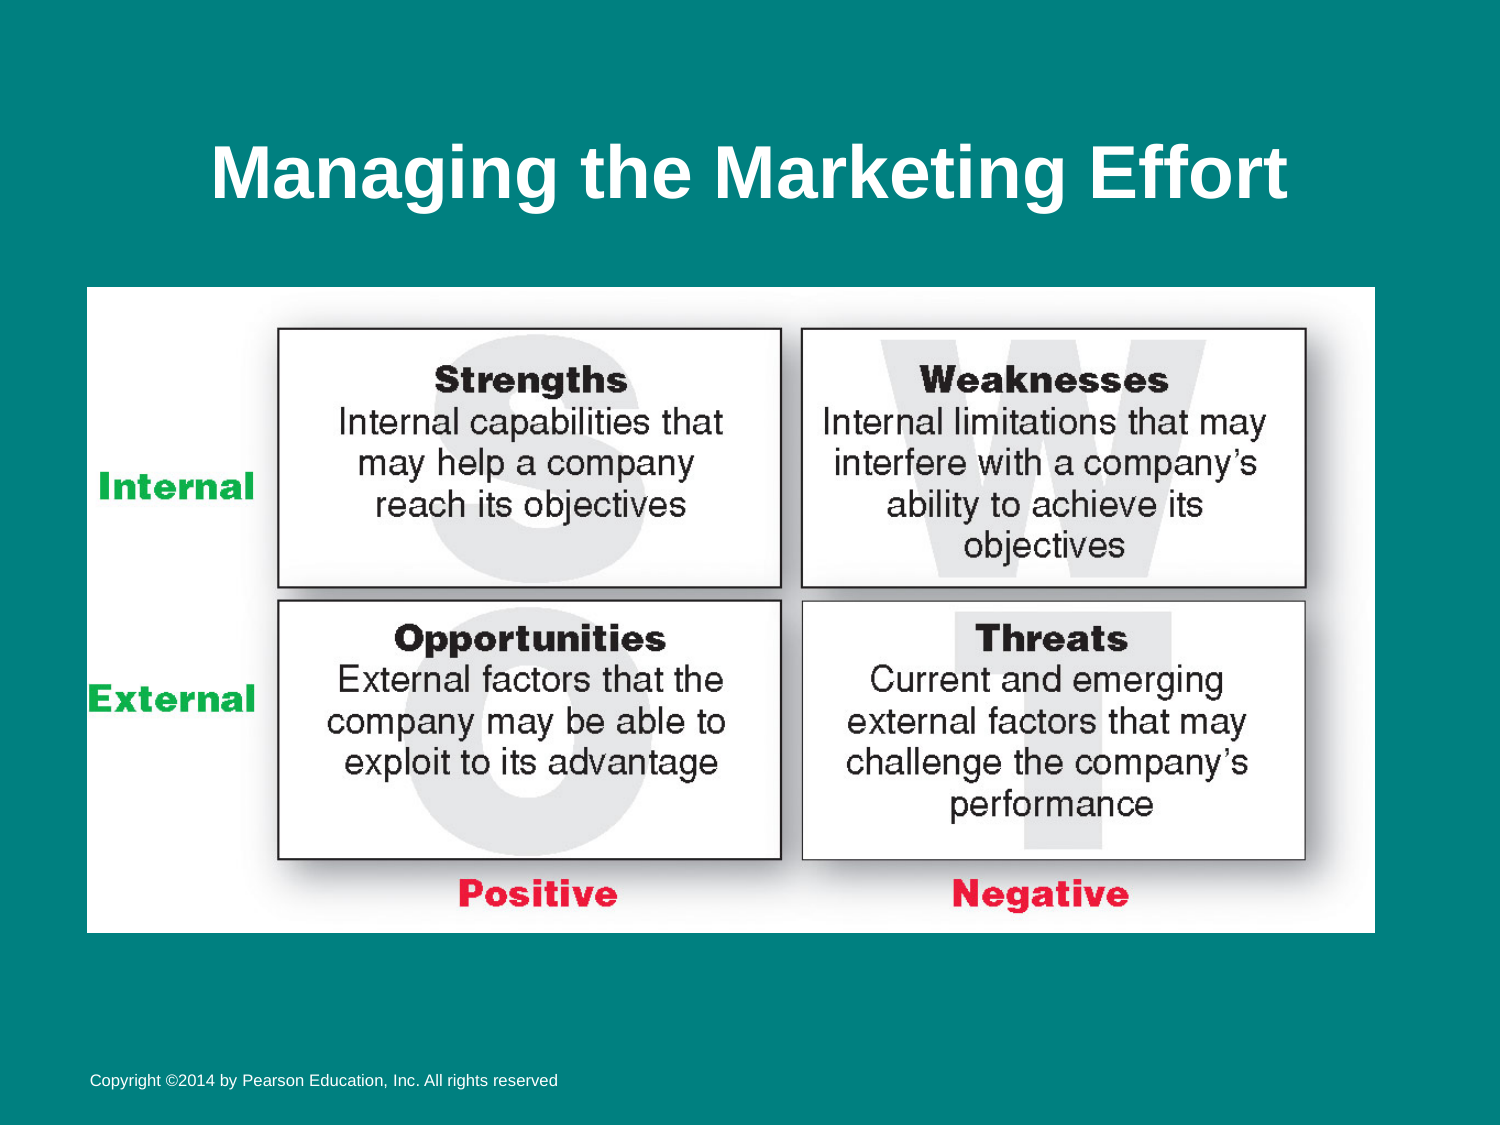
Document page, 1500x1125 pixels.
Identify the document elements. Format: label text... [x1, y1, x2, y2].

text_box Copyright ©2014 by Pearson Education, Inc. All rights reserved [74, 1062, 825, 1098]
title Managing the Marketing Effort [24, 74, 1476, 263]
picture [87, 287, 1376, 933]
